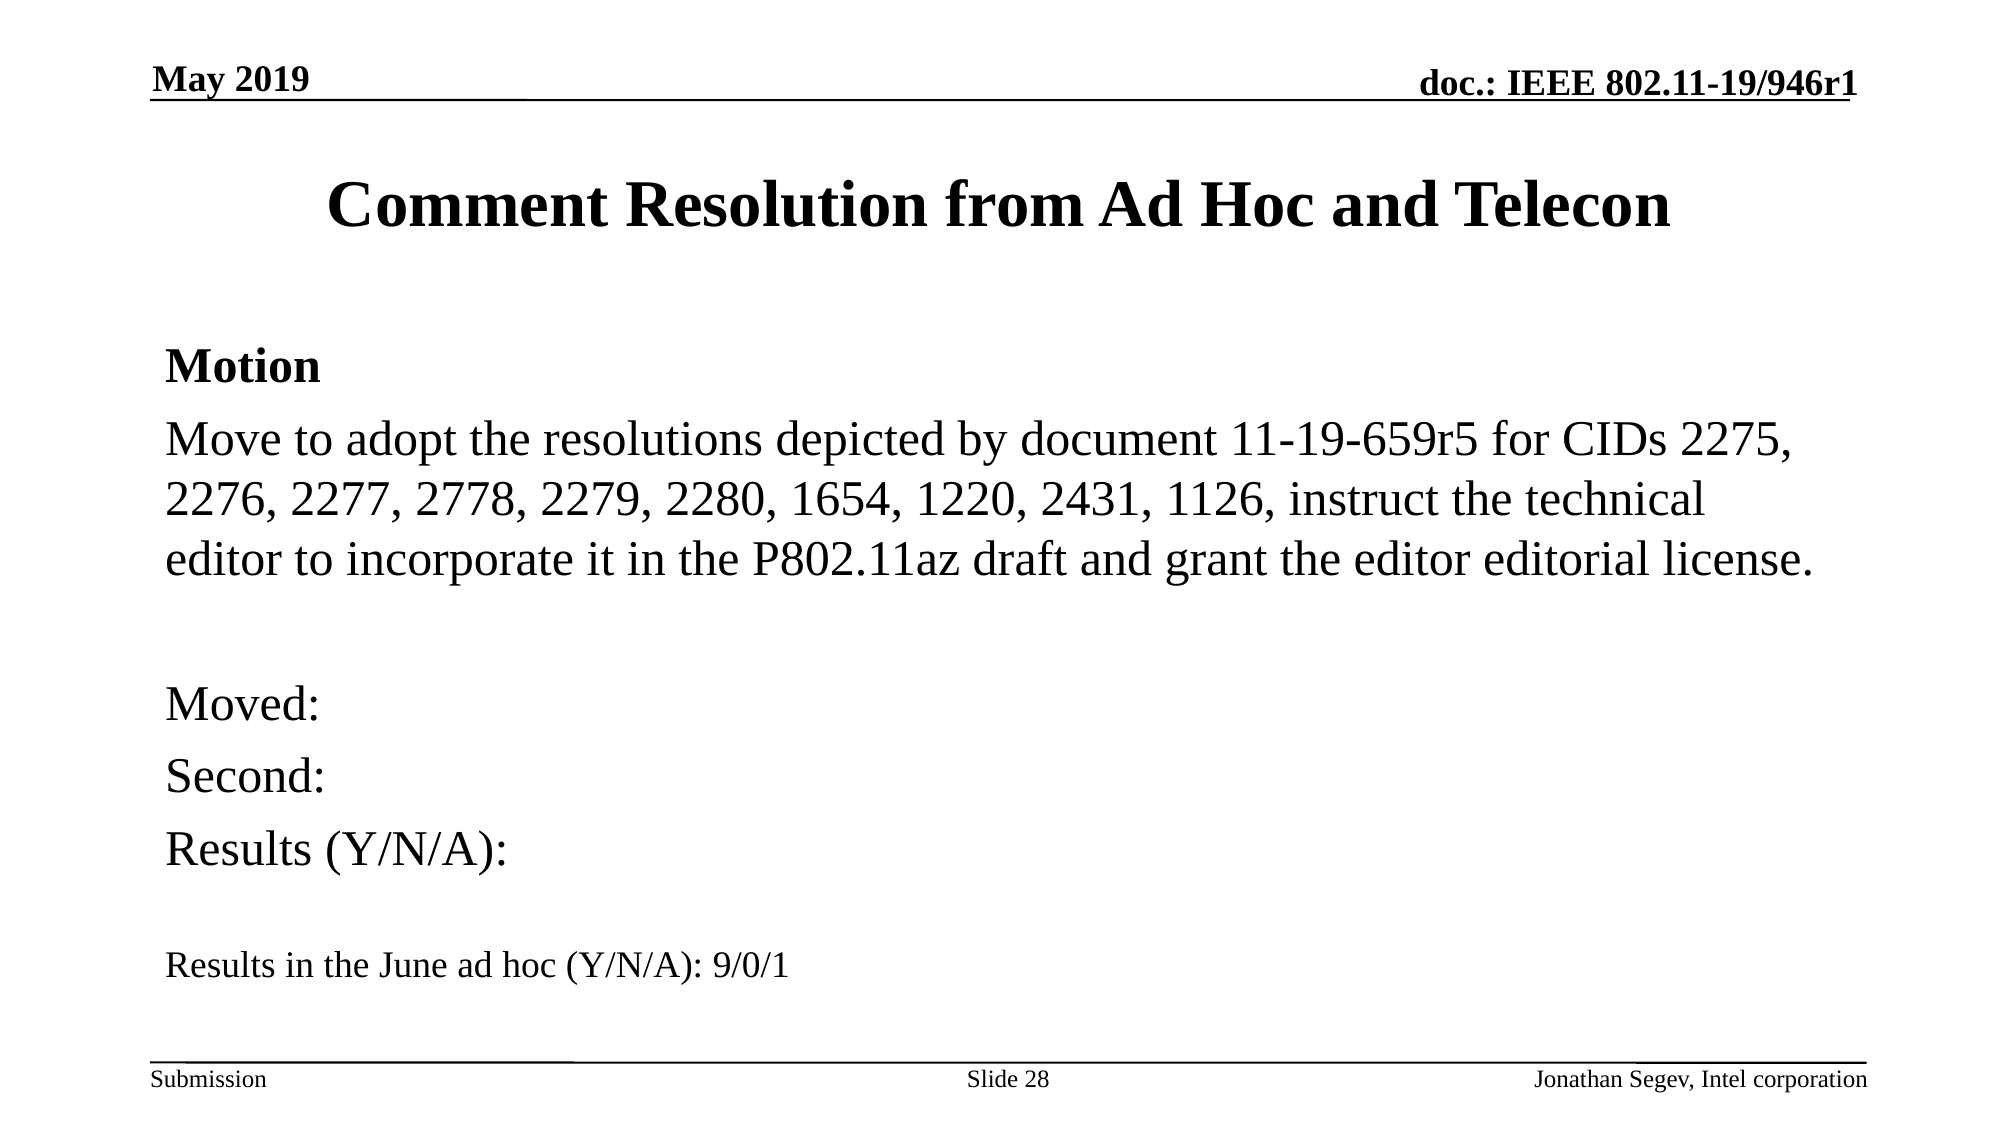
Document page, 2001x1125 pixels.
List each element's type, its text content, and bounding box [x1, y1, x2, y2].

footer Jonathan Segev, Intel corporation [1171, 1061, 1869, 1093]
title Comment Resolution from Ad Hoc and Telecon [149, 112, 1850, 288]
slide_number Slide 28 [950, 1061, 1067, 1123]
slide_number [152, 54, 563, 100]
list Motion Move to adopt the resolutions depicted by document 11-19-659r5 for CIDs 2275, 2276, 2277, 2778, 2279, 2280, 1654, 1220, 2431, 1126, instruct the technical editor to incorporate it in the P802.11az draft and grant the editor editorial license. Moved: Second: Results (Y/N/A): Results in the June ad hoc (Y/N/A): 9/0/1 [149, 324, 1850, 1000]
